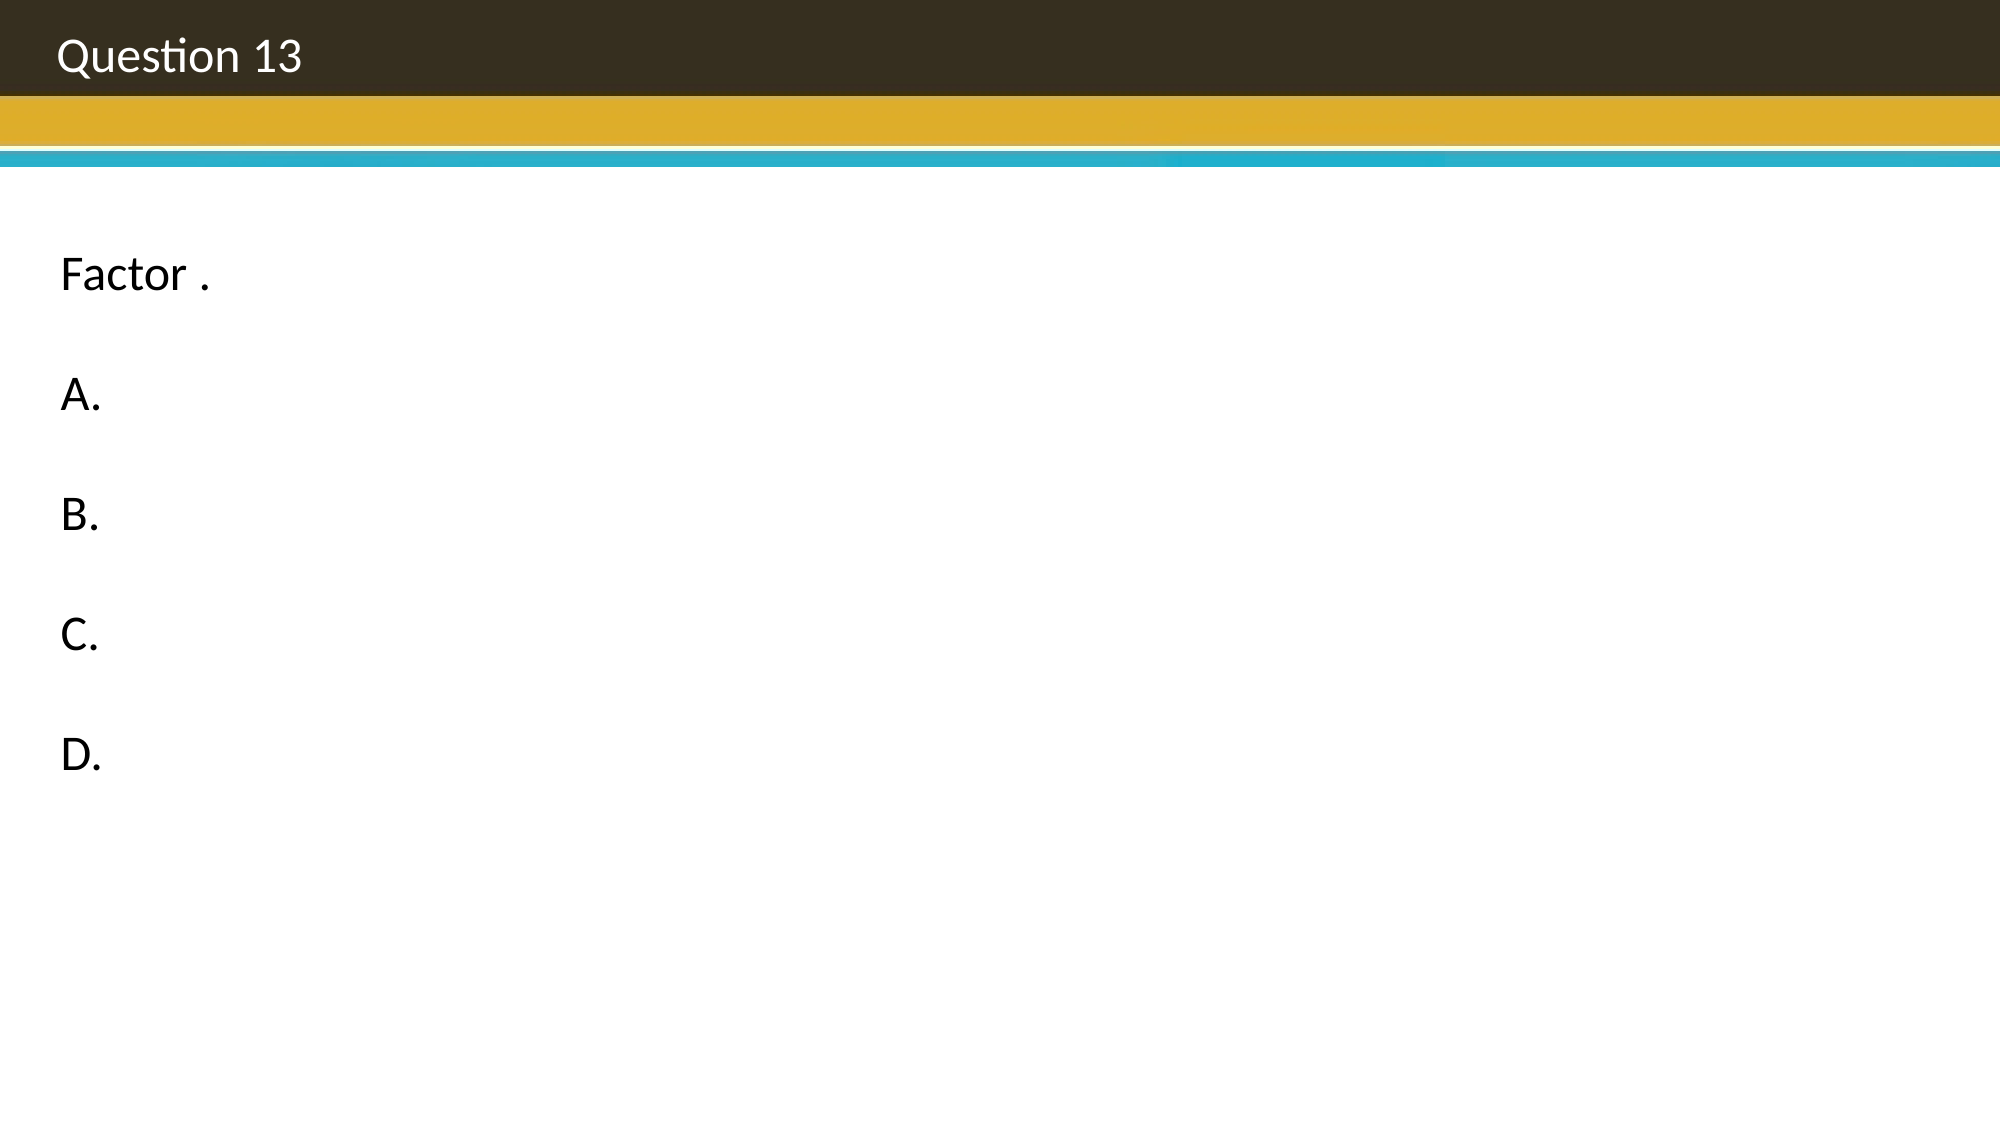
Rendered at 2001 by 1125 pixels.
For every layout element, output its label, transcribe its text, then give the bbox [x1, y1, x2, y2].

text_box Question 13 [41, 14, 318, 90]
picture [0, 0, 2000, 167]
